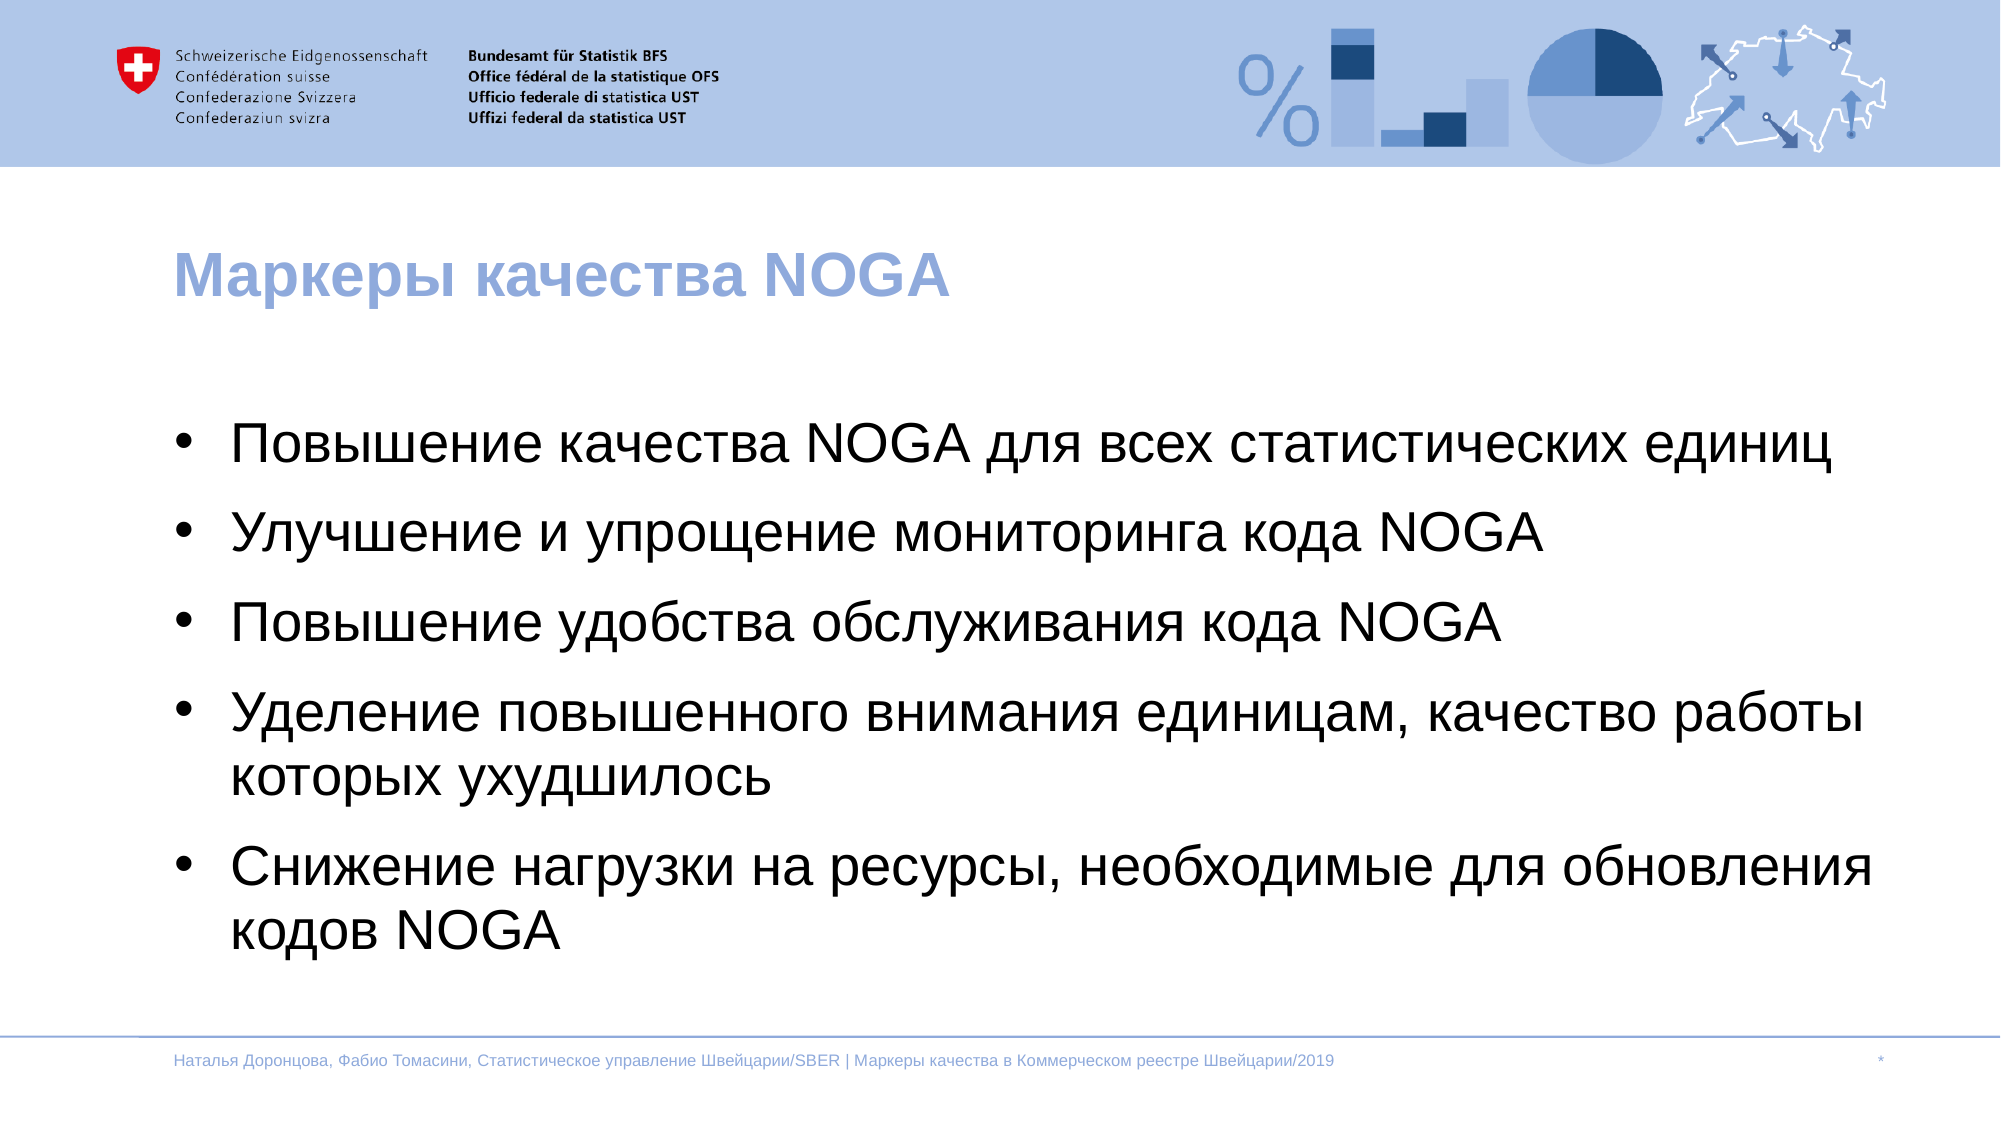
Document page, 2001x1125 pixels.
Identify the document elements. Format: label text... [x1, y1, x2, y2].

title Маркеры качества NOGA [173, 233, 1887, 309]
list Повышение качества NOGA для всех статистических единиц Улучшение и упрощение мониторинга кода NOGA Повышение удобства обслуживания кода NOGA Уделение повышенного внимания единицам, качество работы которых ухудшилось Снижение нагрузки на ресурсы, необходимые для обновления кодов NOGA [174, 408, 1887, 967]
picture [0, 0, 2001, 167]
text_box * [1739, 1050, 1885, 1088]
text_box Наталья Доронцова, Фабио Томасини, Статистическое управление Швейцарии/SBER | Маркеры качества в Коммерческом реестре Швейцарии/2019 [173, 1049, 1709, 1088]
